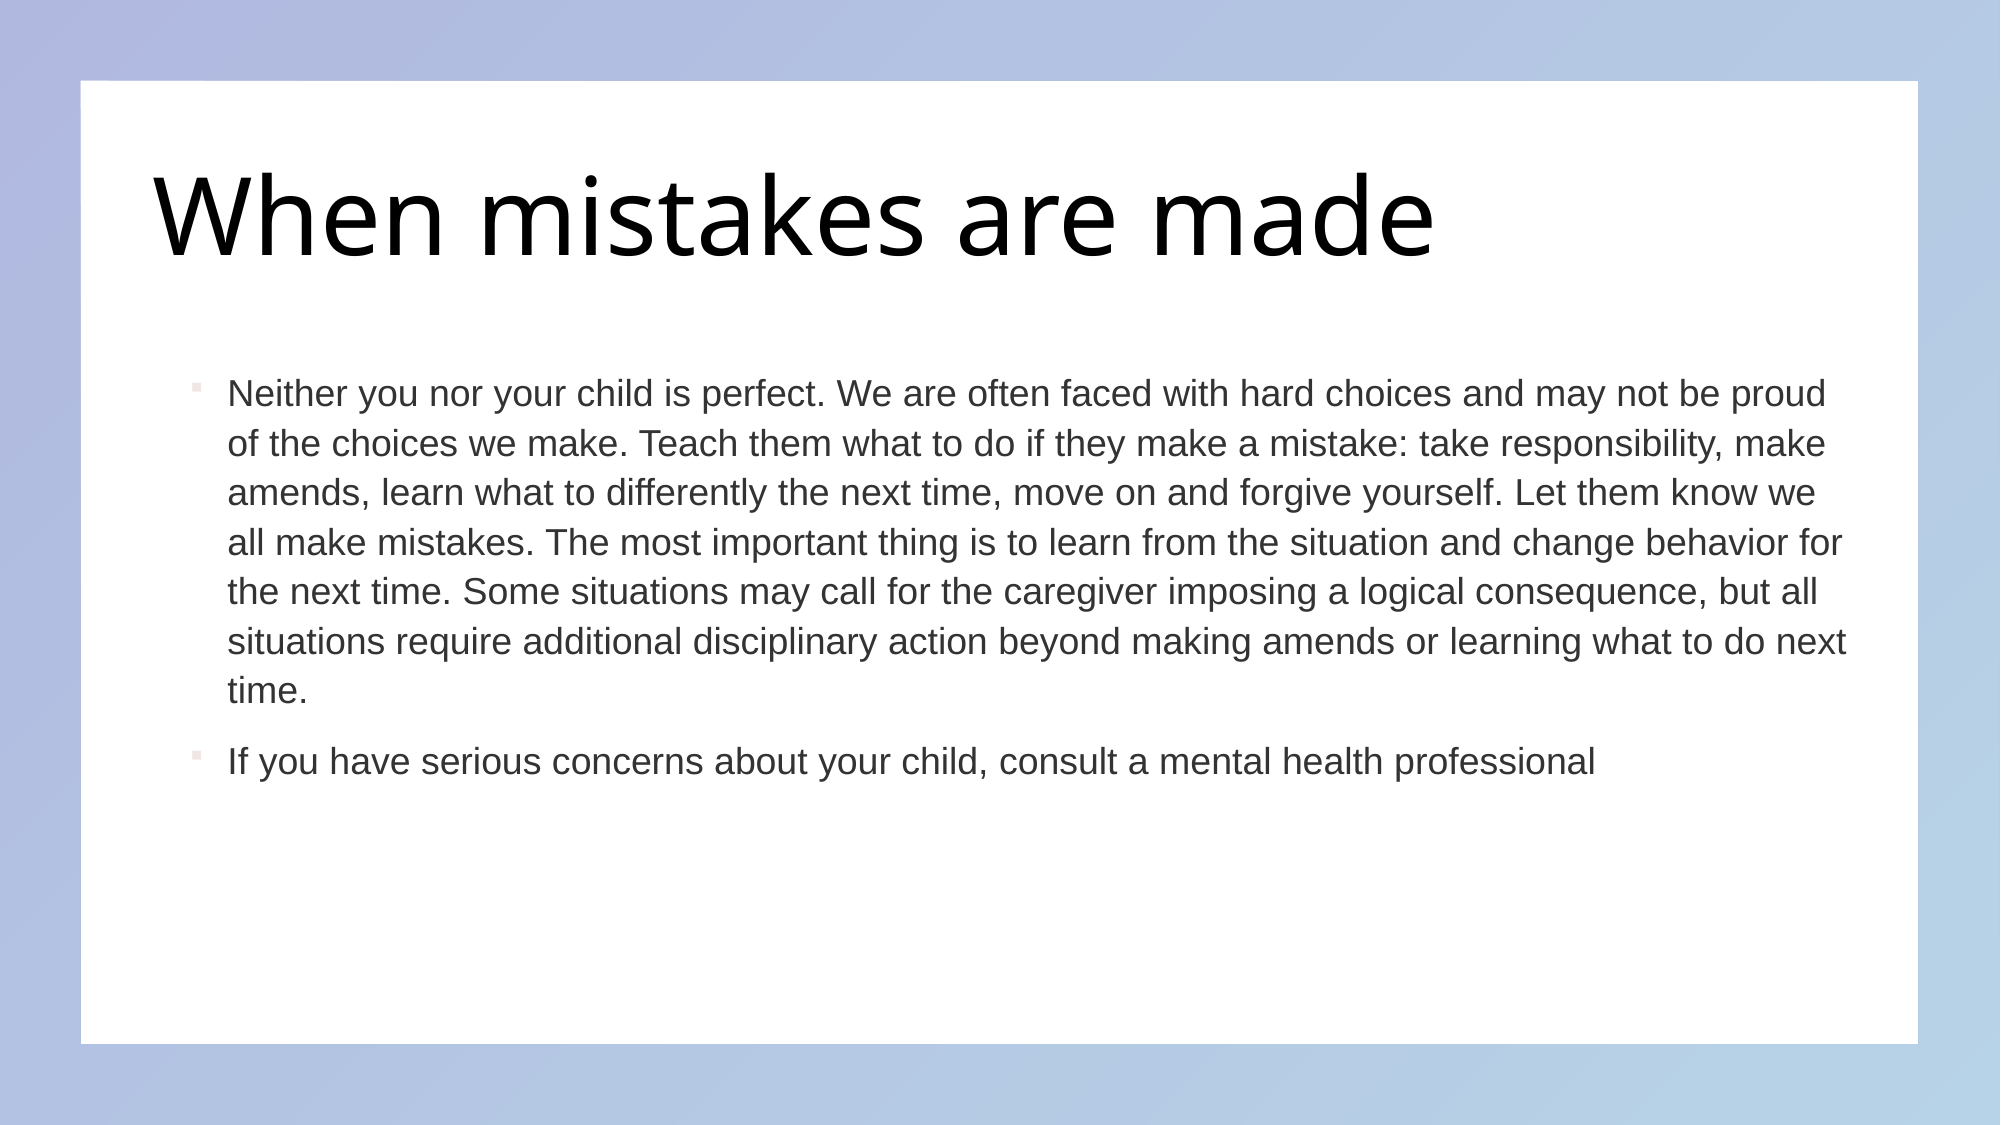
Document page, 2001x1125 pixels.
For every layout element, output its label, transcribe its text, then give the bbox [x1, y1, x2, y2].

title When mistakes are made [137, 111, 1863, 330]
list Neither you nor your child is perfect. We are often faced with hard choices and may not be proud of the choices we make. Teach them what to do if they make a mistake: take responsibility, make amends, learn what to differently the next time, move on and forgive yourself. Let them know we all make mistakes. The most important thing is to learn from the situation and change behavior for the next time. Some situations may call for the caregiver imposing a logical consequence, but all situations require additional disciplinary action beyond making amends or learning what to do next time. If you have serious concerns about your child, consult a mental health professional [137, 357, 1863, 1014]
